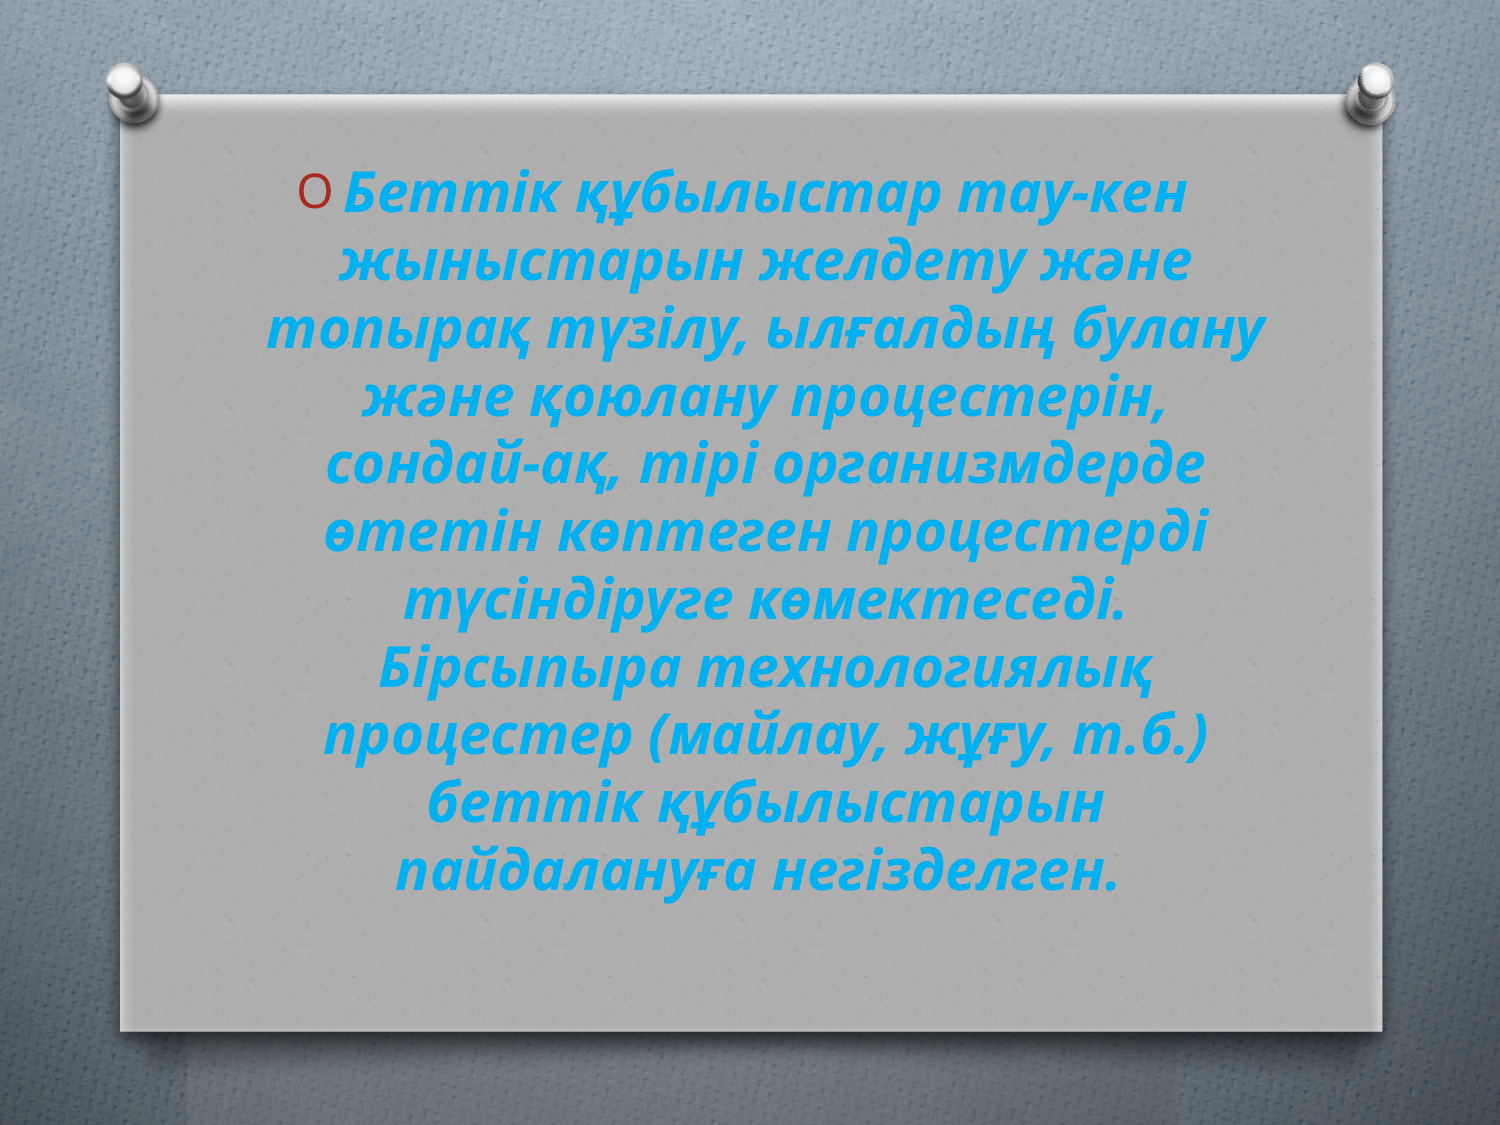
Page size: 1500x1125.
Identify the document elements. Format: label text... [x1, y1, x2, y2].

picture [1317, 35, 1439, 156]
list Беттік құбылыстар тау-кен жыныстарын желдету және топырақ түзілу, ылғалдың булану және қоюлану процестерін, сондай-ақ, тірі организмдерде өтетін көптеген процестерді түсіндіруге көмектеседі. Бірсыпыра технологиялық процестер (майлау, жұғу, т.б.) беттік құбылыстарын пайдалануға негізделген. [194, 148, 1294, 965]
picture [75, 31, 197, 152]
